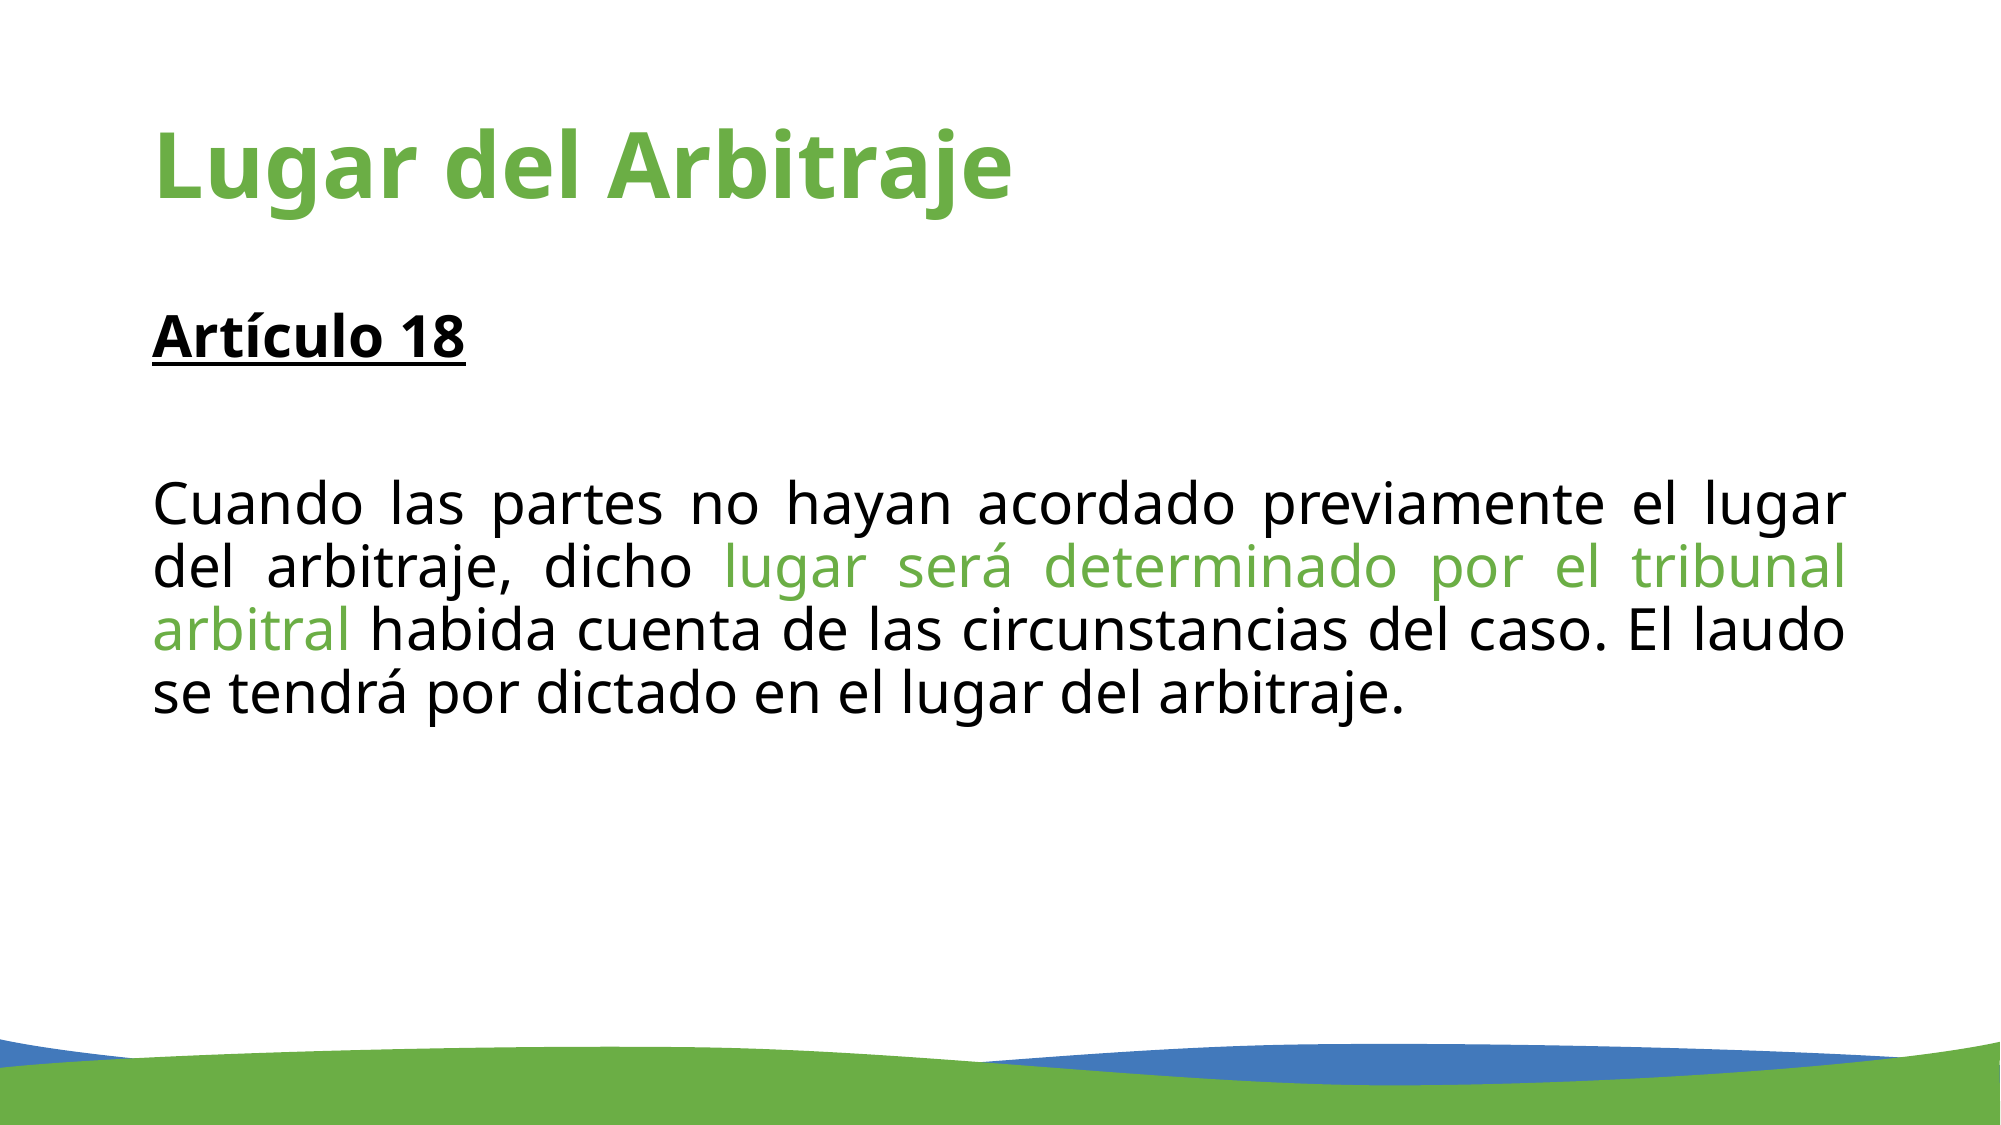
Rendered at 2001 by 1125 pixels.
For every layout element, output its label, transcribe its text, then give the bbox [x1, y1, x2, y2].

title Lugar del Arbitraje [137, 59, 1863, 278]
list Artículo 18 Cuando las partes no hayan acordado previamente el lugar del arbitraje, dicho lugar será determinado por el tribunal arbitral habida cuenta de las circunstancias del caso. El laudo se tendrá por dictado en el lugar del arbitraje. [137, 299, 1863, 1014]
